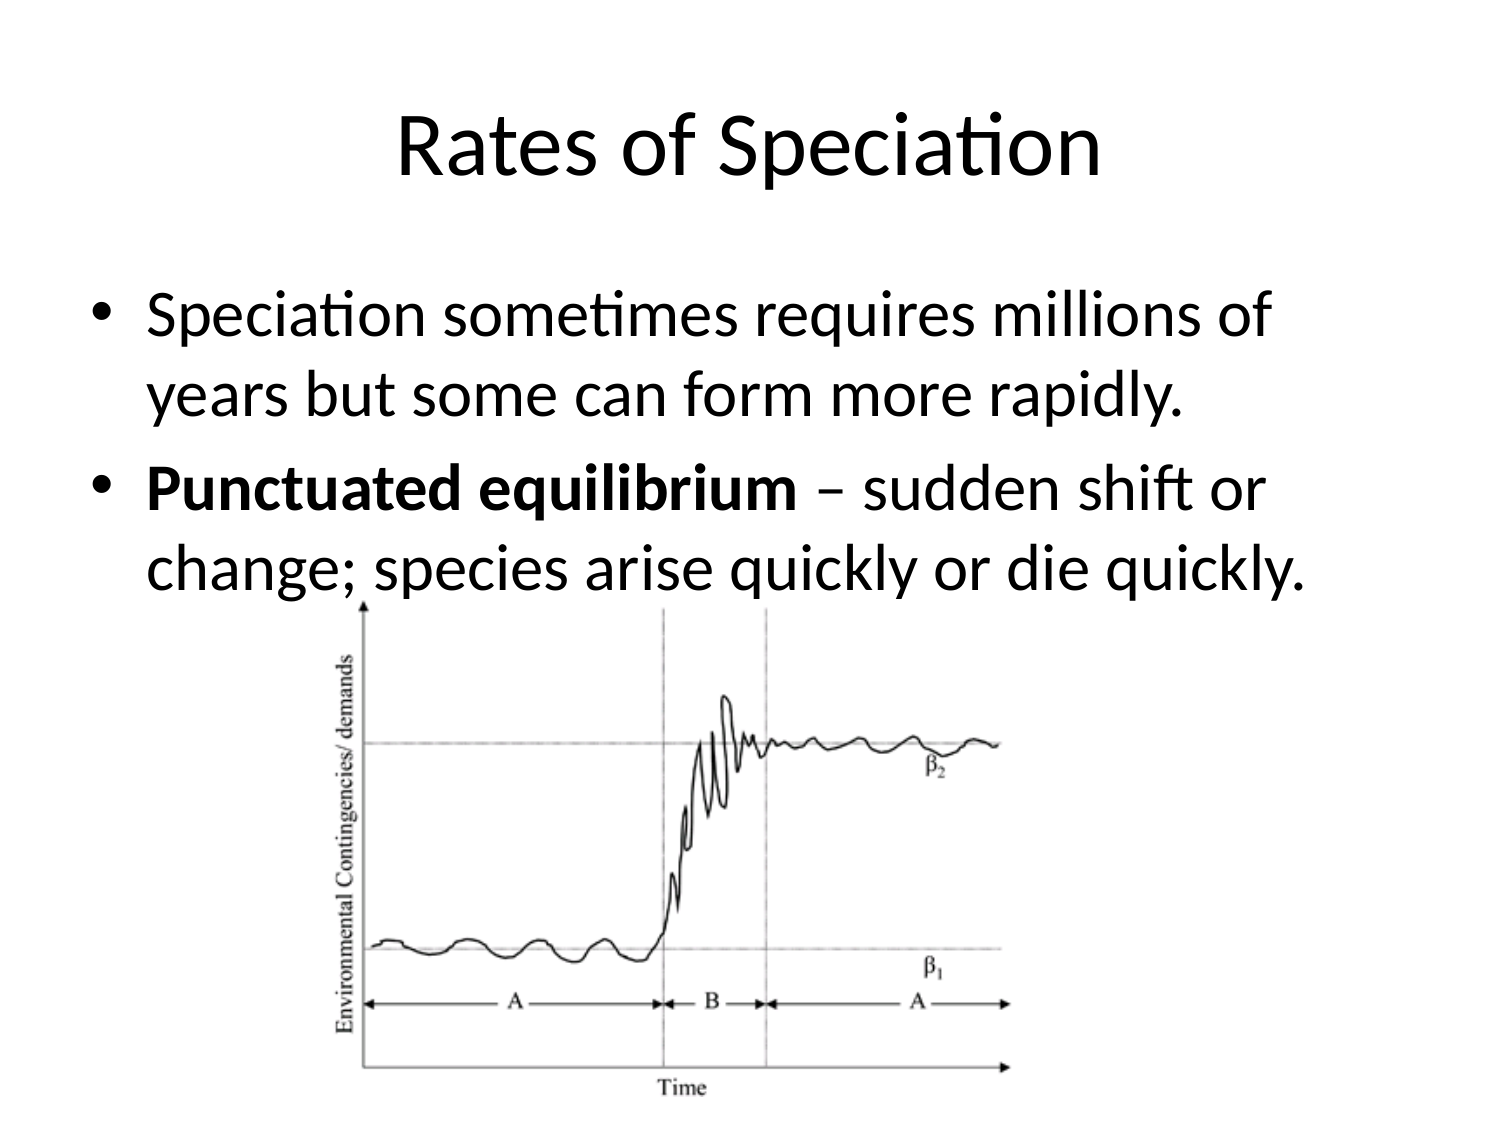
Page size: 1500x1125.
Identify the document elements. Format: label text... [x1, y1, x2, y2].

picture [324, 599, 1021, 1098]
title Rates of Speciation [75, 45, 1425, 233]
list Speciation sometimes requires millions of years but some can form more rapidly. Punctuated equilibrium – sudden shift or change; species arise quickly or die quickly. [75, 262, 1425, 1005]
